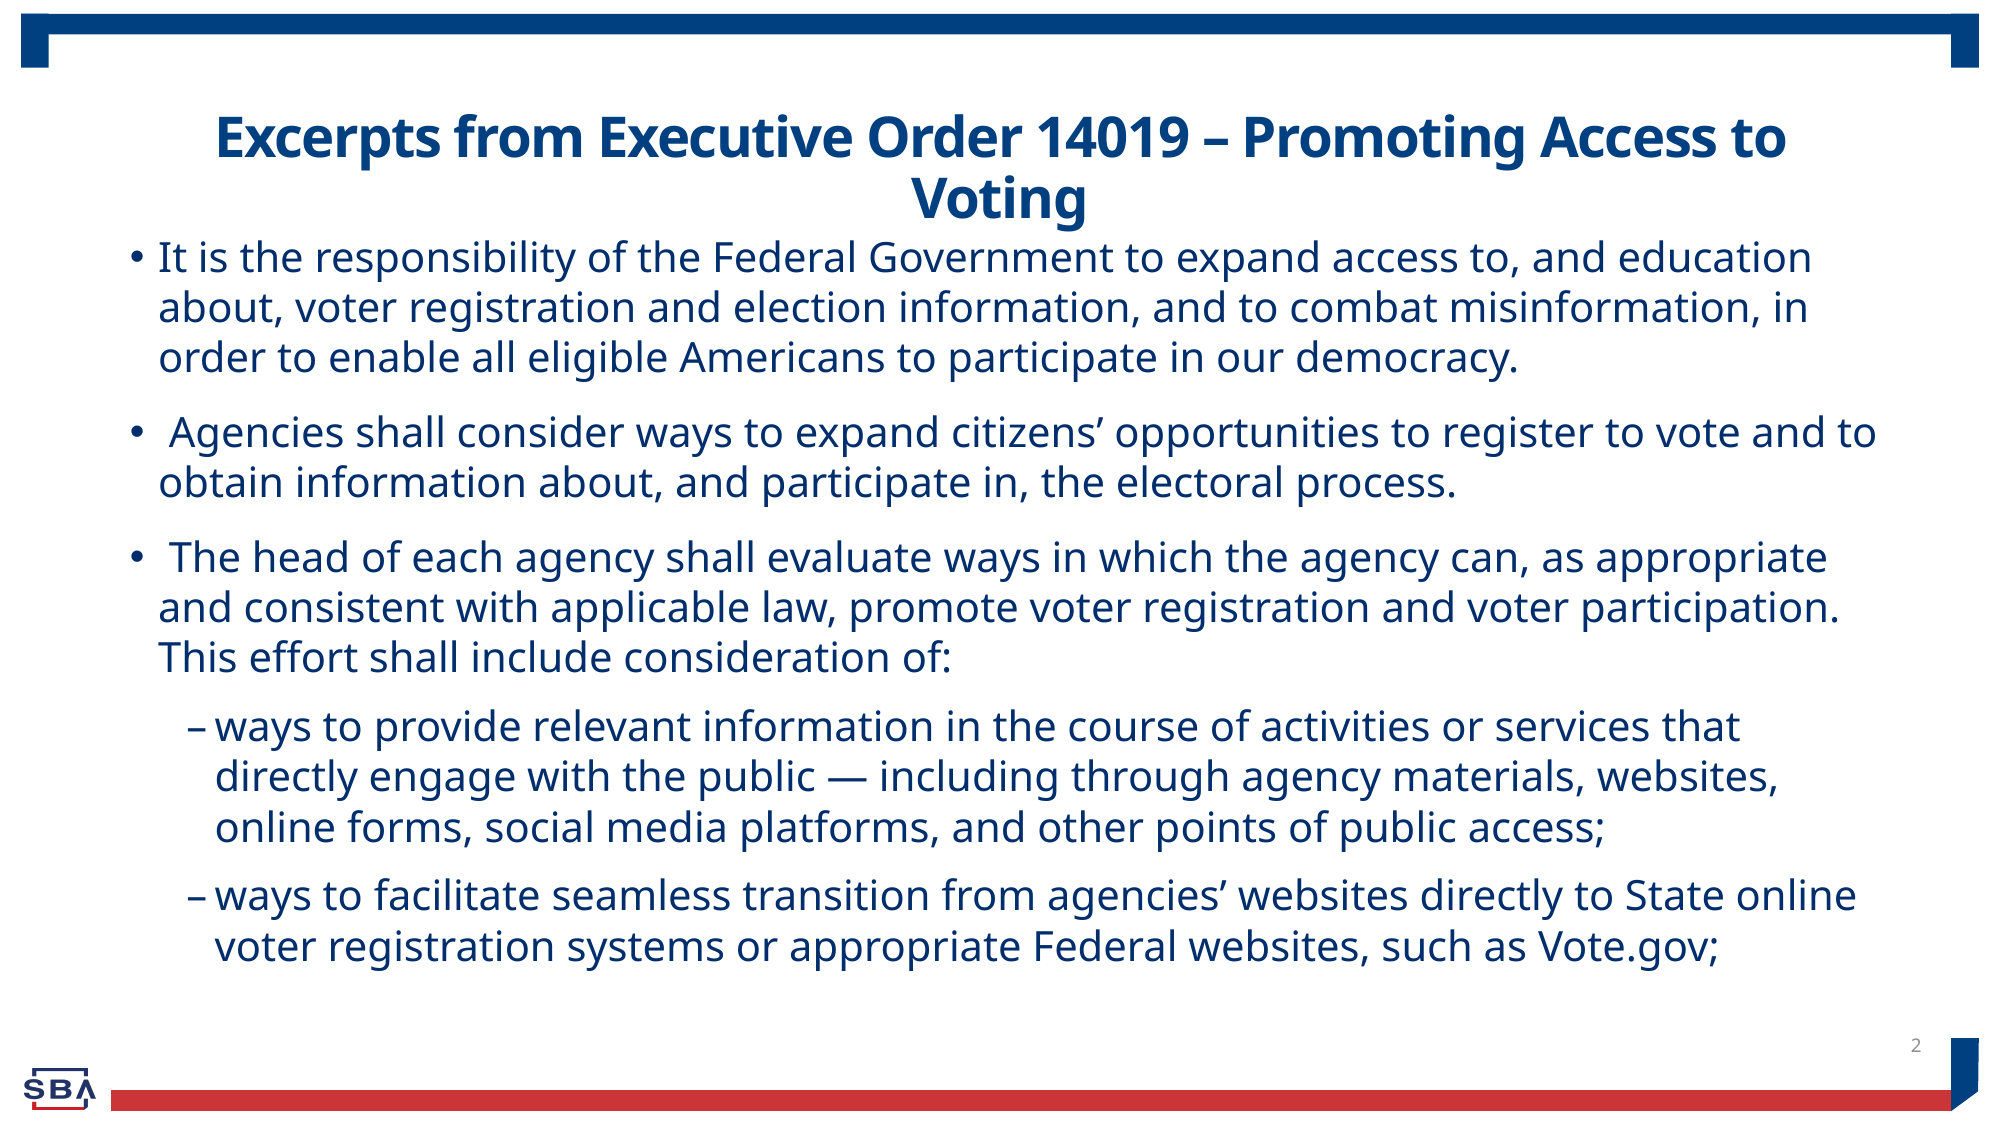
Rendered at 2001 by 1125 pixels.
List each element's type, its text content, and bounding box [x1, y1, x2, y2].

slide_number 2 [1486, 1016, 1937, 1076]
picture [24, 1068, 97, 1110]
title Excerpts from Executive Order 14019 – Promoting Access to Voting [137, 101, 1863, 200]
list It is the responsibility of the Federal Government to expand access to, and education about, voter registration and election information, and to combat misinformation, in order to enable all eligible Americans to participate in our democracy. Agencies shall consider ways to expand citizens’ opportunities to register to vote and to obtain information about, and participate in, the electoral process. The head of each agency shall evaluate ways in which the agency can, as appropriate and consistent with applicable law, promote voter registration and voter participation. This effort shall include consideration of: ways to provide relevant information in the course of activities or services that directly engage with the public — including through agency materials, websites, online forms, social media platforms, and other points of public access; ways to facilitate seamless transition from agencies’ websites directly to State online voter registration systems or appropriate Federal websites, such as Vote.gov; [115, 223, 1898, 1053]
